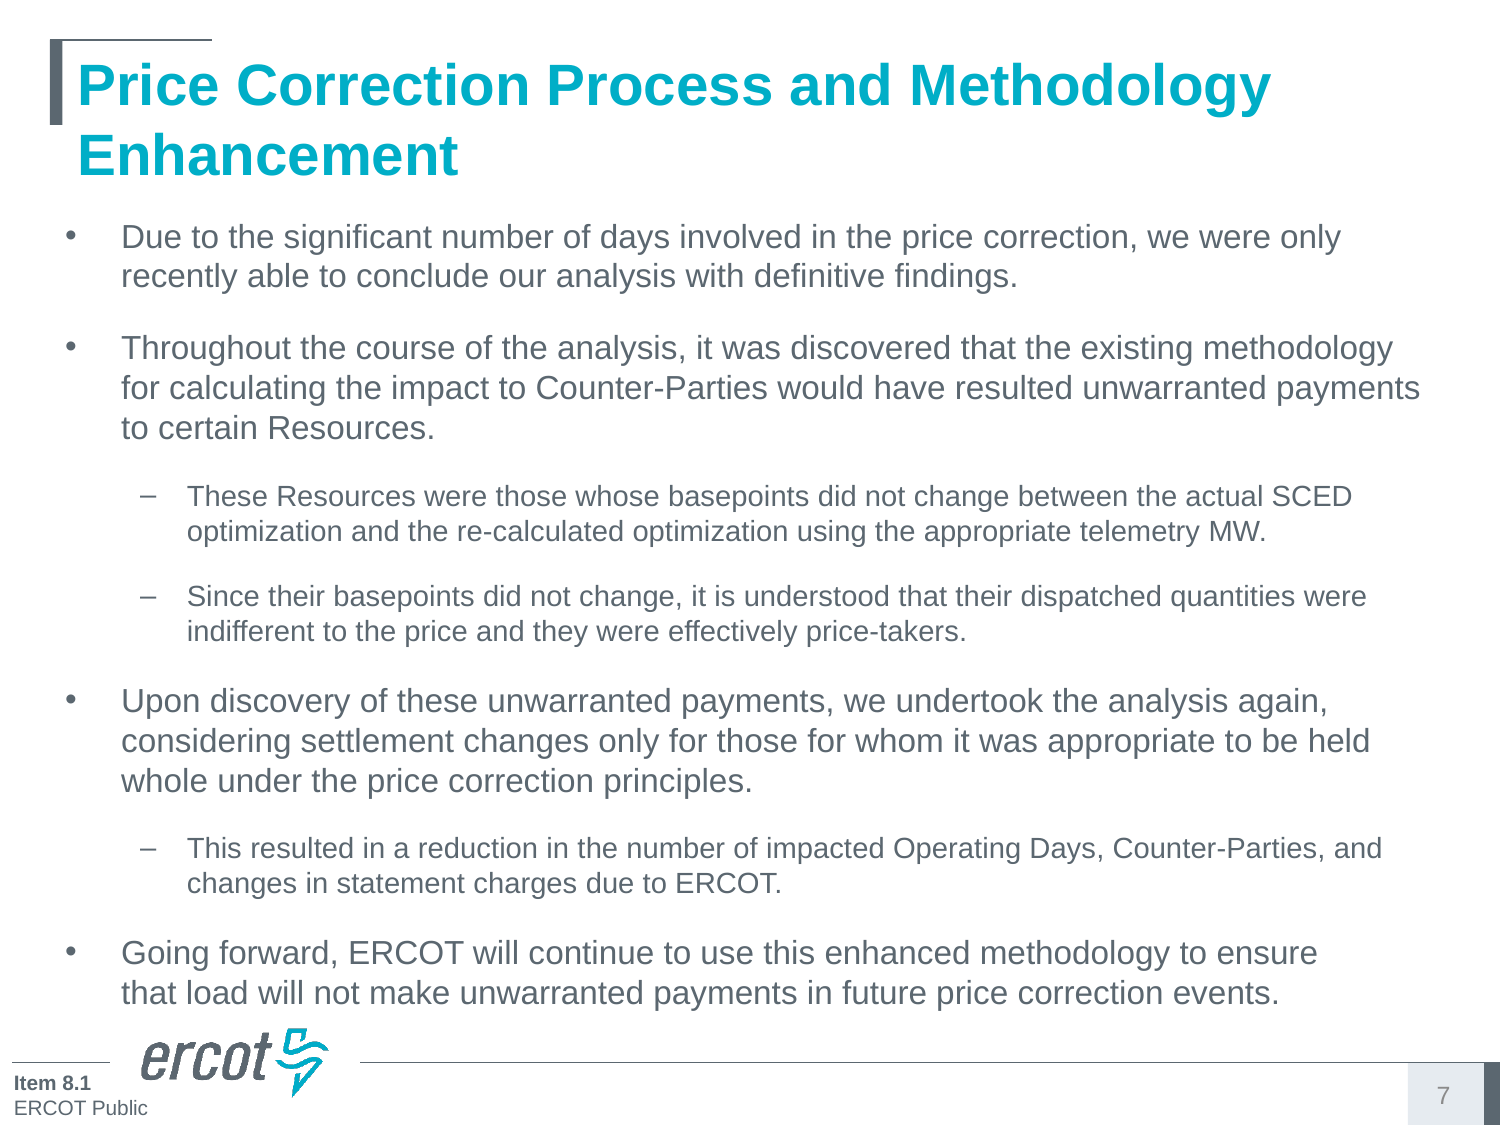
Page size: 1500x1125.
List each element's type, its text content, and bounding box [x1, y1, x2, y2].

picture [137, 1024, 332, 1100]
list Due to the significant number of days involved in the price correction, we were only recently able to conclude our analysis with definitive findings. Throughout the course of the analysis, it was discovered that the existing methodology for calculating the impact to Counter-Parties would have resulted unwarranted payments to certain Resources. These Resources were those whose basepoints did not change between the actual SCED optimization and the re-calculated optimization using the appropriate telemetry MW. Since their basepoints did not change, it is understood that their dispatched quantities were indifferent to the price and they were effectively price-takers. Upon discovery of these unwarranted payments, we undertook the analysis again, considering settlement changes only for those for whom it was appropriate to be held whole under the price correction principles. This resulted in a reduction in the number of impacted Operating Days, Counter-Parties, and changes in statement charges due to ERCOT. Going forward, ERCOT will continue to use this enhanced methodology to ensure that load will not make unwarranted payments in future price correction events. [50, 140, 1450, 1000]
slide_number 7 [1400, 1076, 1488, 1113]
title Price Correction Process and Methodology Enhancement [62, 39, 1450, 125]
